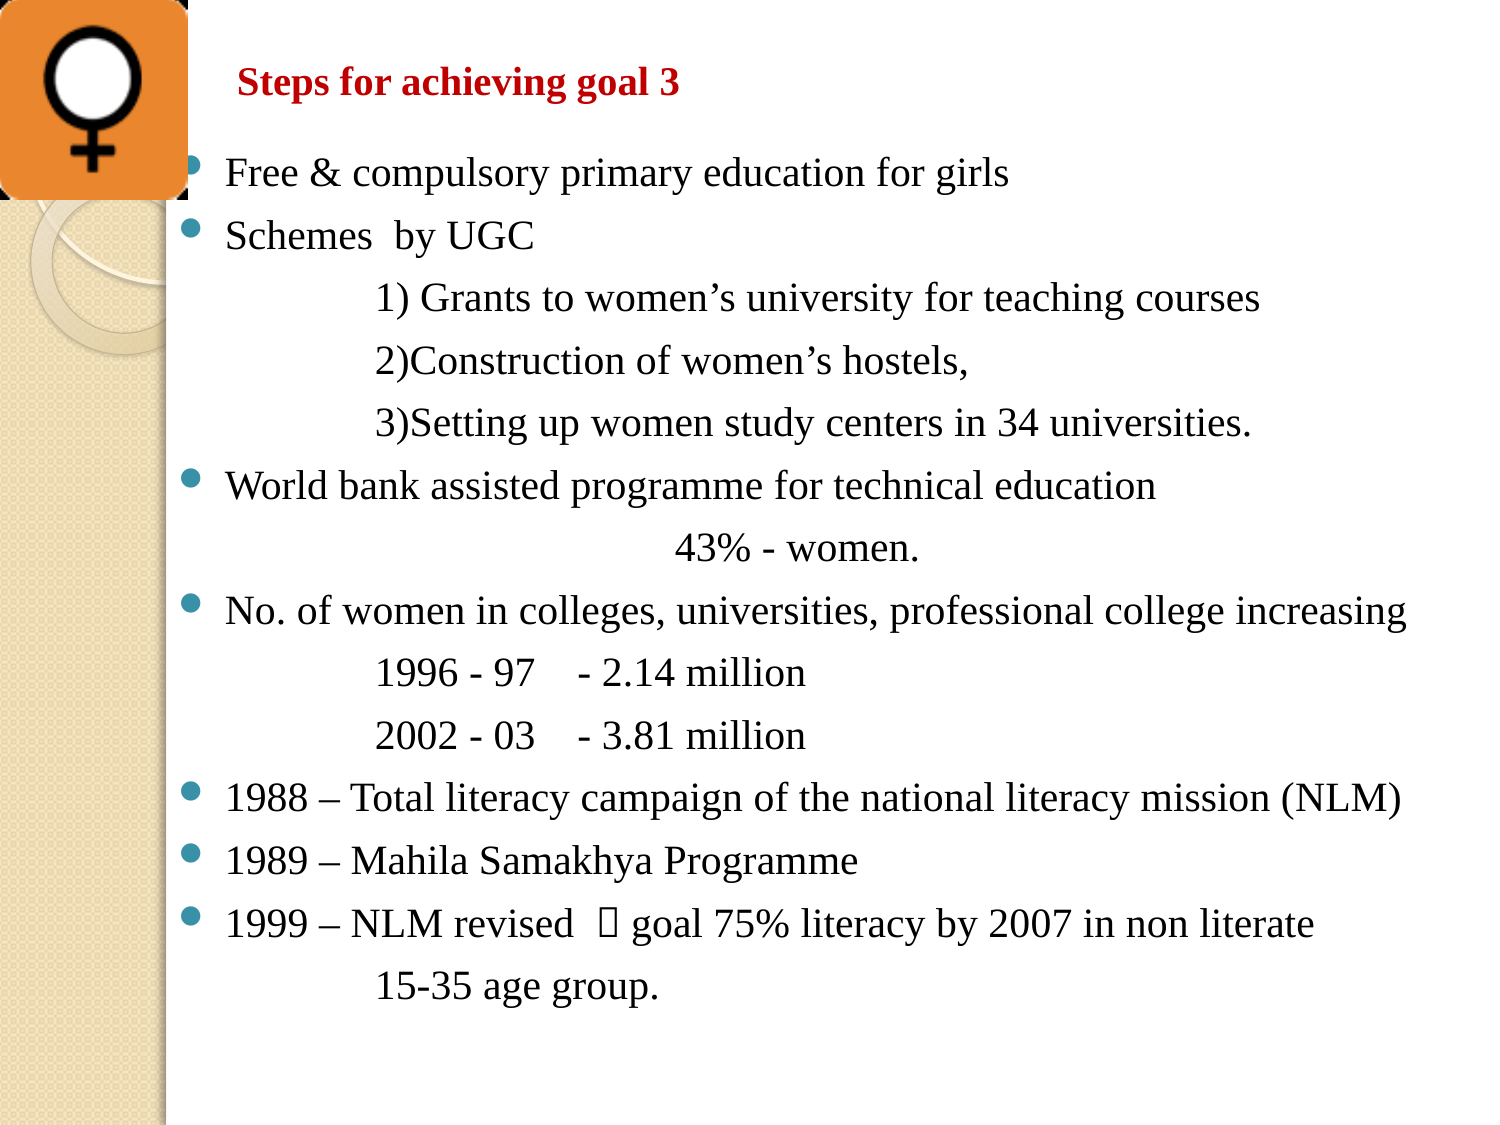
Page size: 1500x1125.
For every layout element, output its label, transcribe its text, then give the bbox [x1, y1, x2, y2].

list Free & compulsory primary education for girls Schemes by UGC 1) Grants to women’s university for teaching courses 2)Construction of women’s hostels, 3)Setting up women study centers in 34 universities. World bank assisted programme for technical education 43% - women. No. of women in colleges, universities, professional college increasing 1996 - 97 - 2.14 million 2002 - 03 - 3.81 million 1988 – Total literacy campaign of the national literacy mission (NLM) 1989 – Mahila Samakhya Programme 1999 – NLM revised  goal 75% literacy by 2007 in non literate 15-35 age group. [150, 137, 1500, 1063]
title Steps for achieving goal 3 [200, 0, 1430, 121]
picture [0, 0, 188, 201]
